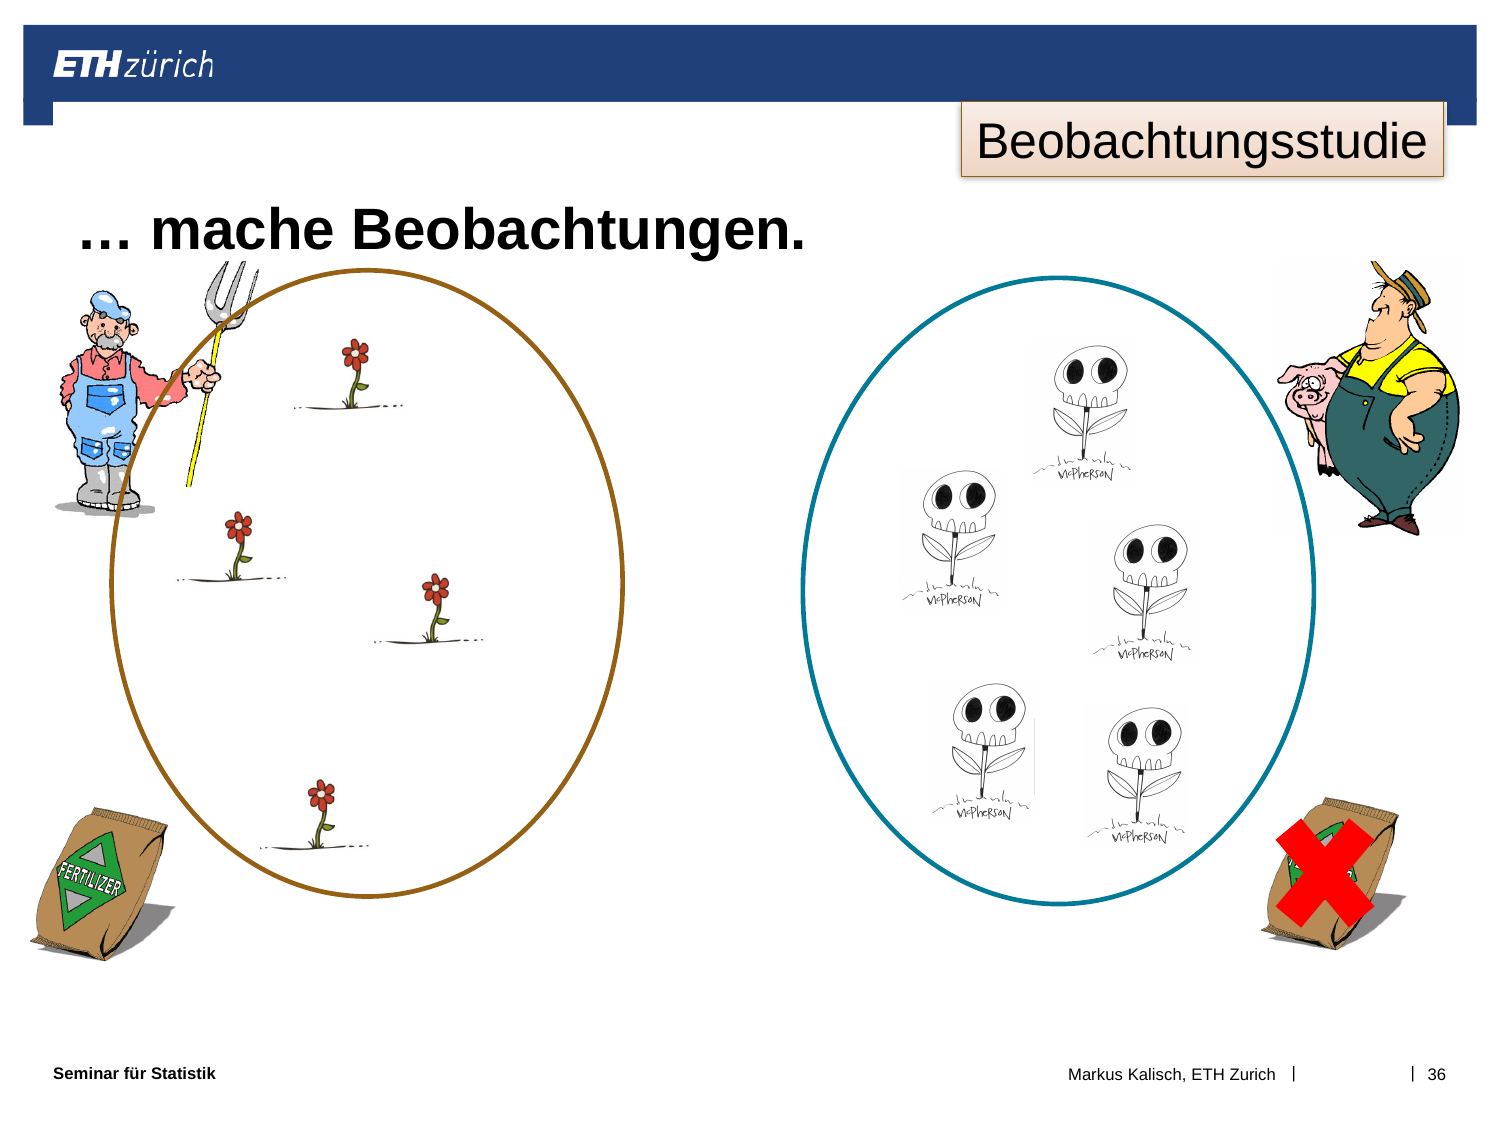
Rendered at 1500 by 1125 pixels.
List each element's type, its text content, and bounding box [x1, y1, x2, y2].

title … mache Beobachtungen. [53, 101, 1447, 262]
picture [1275, 433, 1307, 536]
footer Markus Kalisch, ETH Zurich [750, 1034, 1277, 1112]
text_box [802, 277, 1314, 905]
picture [1029, 342, 1136, 485]
picture [897, 467, 1005, 610]
picture [1083, 704, 1190, 847]
picture [1089, 521, 1196, 664]
picture [1275, 254, 1460, 536]
picture [1, 258, 319, 609]
picture [353, 549, 516, 671]
text_box [111, 270, 623, 897]
picture [927, 680, 1034, 823]
picture [28, 805, 178, 963]
text_box Beobachtungsstudie [961, 101, 1444, 177]
picture [272, 314, 436, 436]
picture [238, 754, 402, 876]
picture [1258, 794, 1409, 953]
slide_number 36 [1415, 1034, 1459, 1112]
